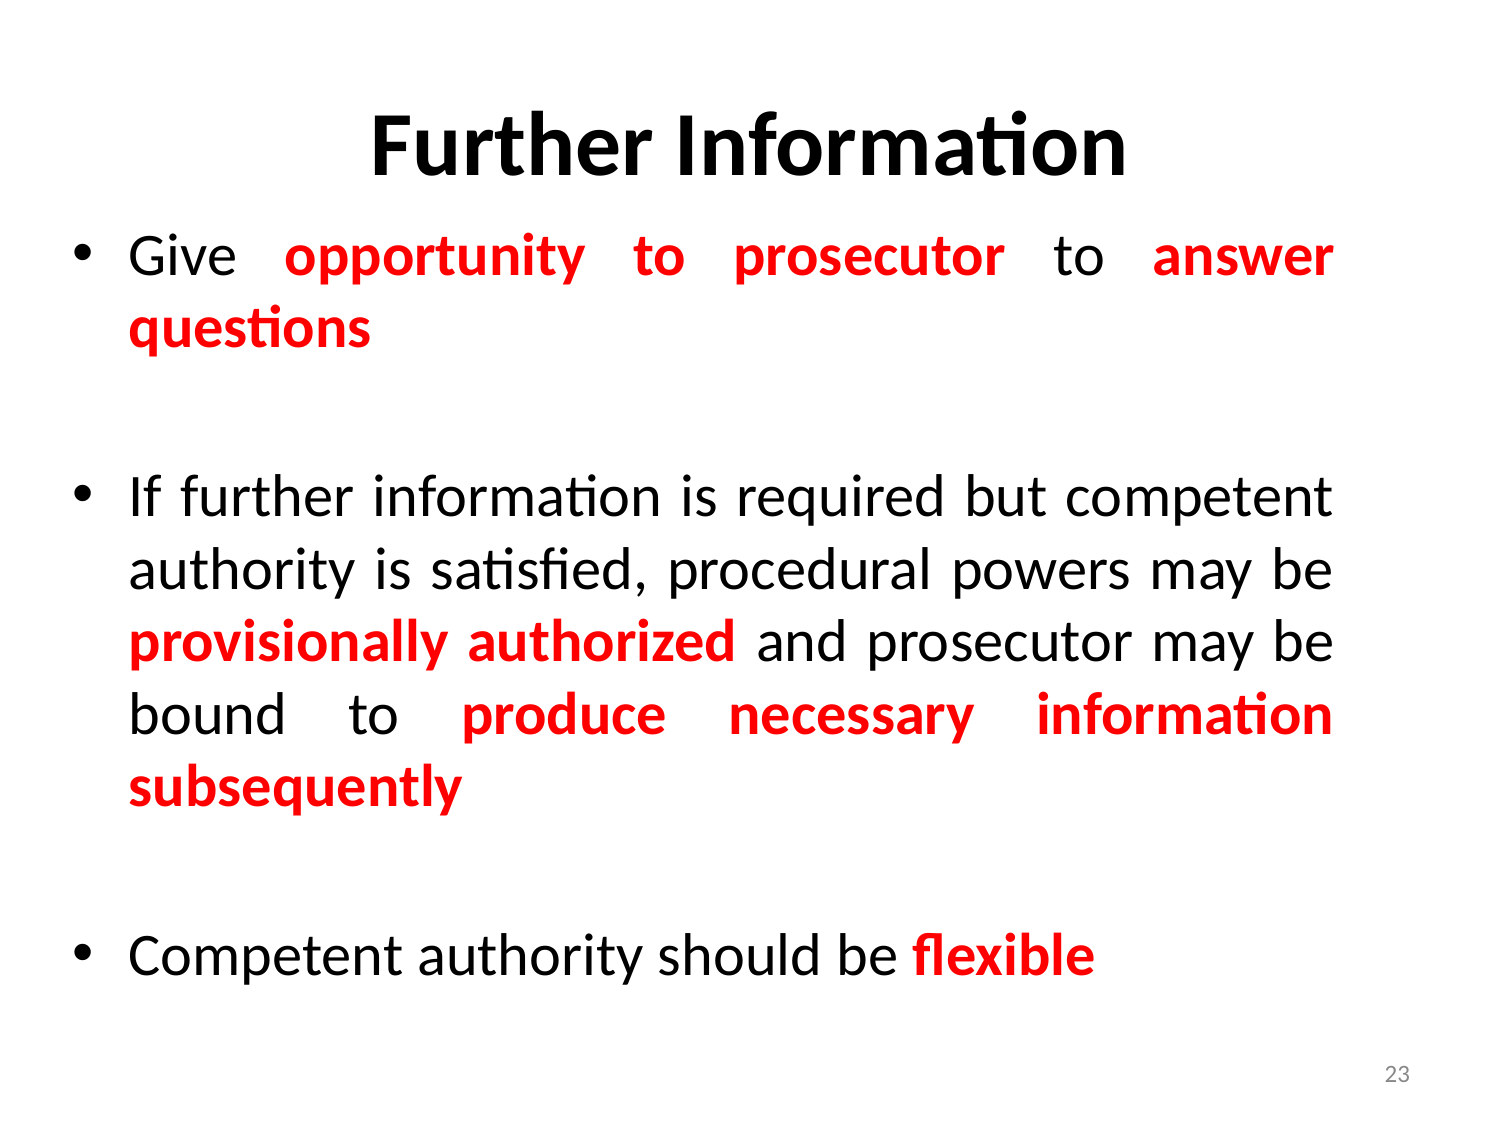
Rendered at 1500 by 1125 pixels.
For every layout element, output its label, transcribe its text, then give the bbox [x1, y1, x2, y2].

slide_number 23 [1074, 1042, 1425, 1103]
text_box Give opportunity to prosecutor to answer questions If further information is required but competent authority is satisfied, procedural powers may be provisionally authorized and prosecutor may be bound to produce necessary information subsequently Competent authority should be flexible [57, 207, 1350, 1125]
title Further Information [75, 45, 1425, 233]
